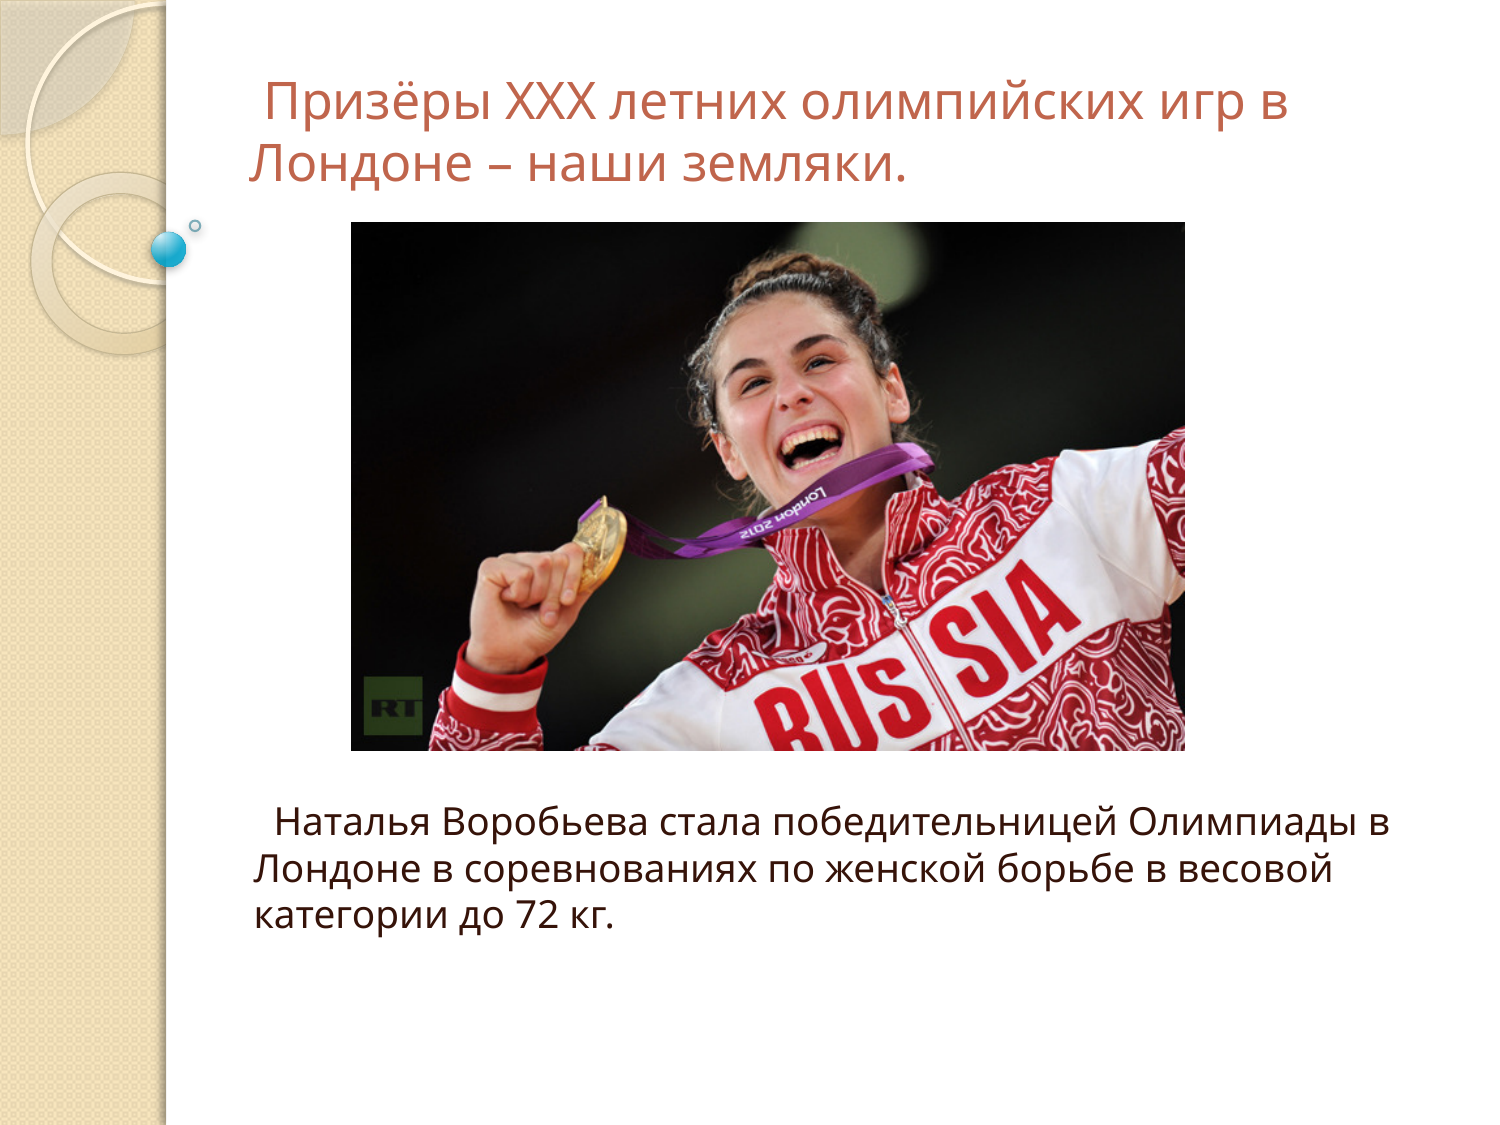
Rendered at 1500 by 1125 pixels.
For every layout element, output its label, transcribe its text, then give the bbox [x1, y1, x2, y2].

subtitle Наталья Воробьева стала победительницей Олимпиады в Лондоне в соревнованиях по женской борьбе в весовой категории до 72 кг. [234, 796, 1450, 1032]
title Призёры ХХХ летних олимпийских игр в Лондоне – наши земляки. [234, 59, 1450, 200]
picture [351, 222, 1185, 751]
